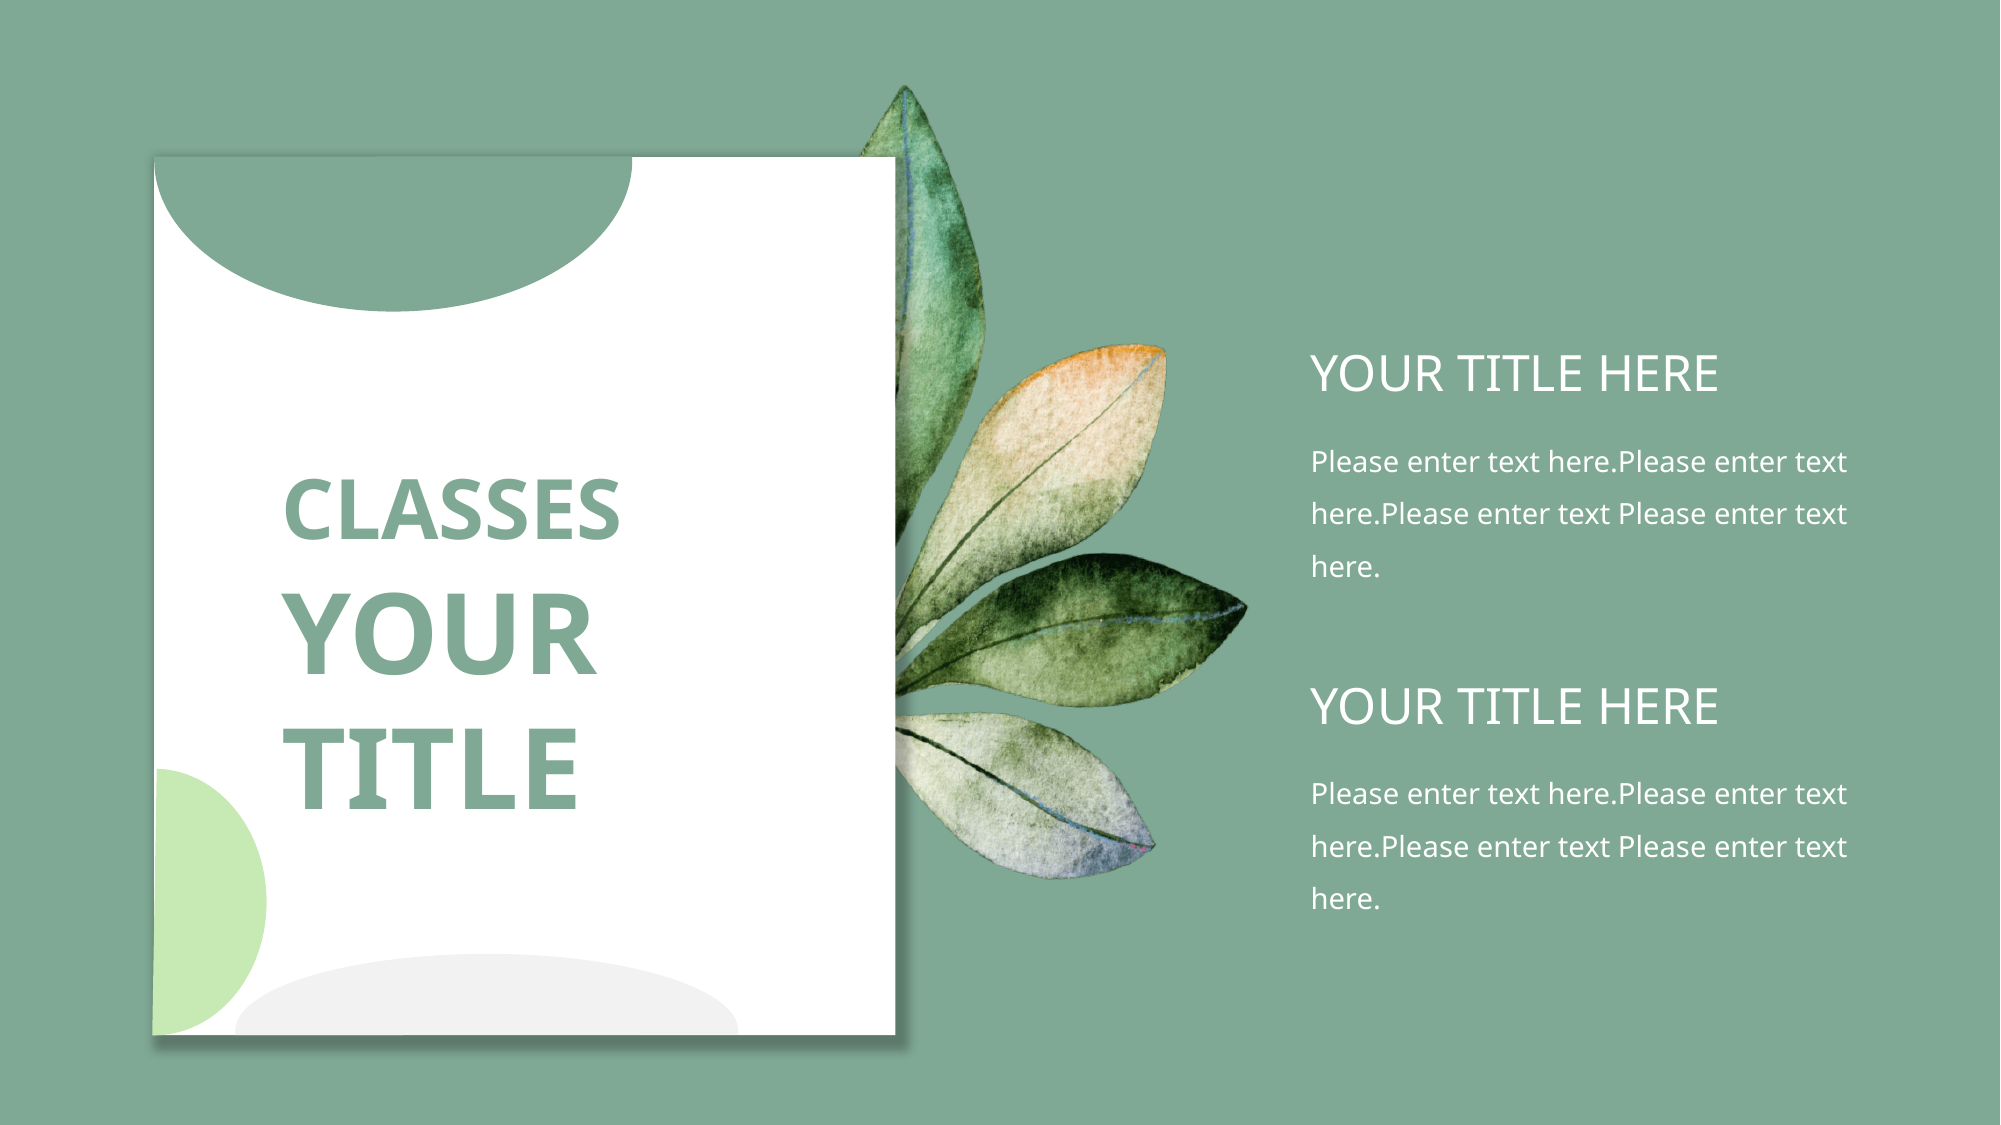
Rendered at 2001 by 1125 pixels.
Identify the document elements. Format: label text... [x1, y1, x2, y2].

text_box CLASSES [266, 449, 563, 521]
text_box [153, 155, 563, 313]
text_box [151, 767, 268, 1037]
text_box YOUR TITLE HERE [1295, 334, 1819, 406]
text_box YOUR TITLE HERE [1295, 666, 1819, 738]
text_box Please enter text here.Please enter text here.Please enter text Please enter text here. [1295, 750, 1913, 923]
text_box YOUR TITLE [266, 554, 563, 626]
text_box [234, 952, 740, 1037]
picture [563, 55, 1295, 1054]
text_box [739, 1026, 896, 1036]
text_box Please enter text here.Please enter text here.Please enter text Please enter text here. [1295, 418, 1913, 591]
text_box [153, 173, 563, 1036]
